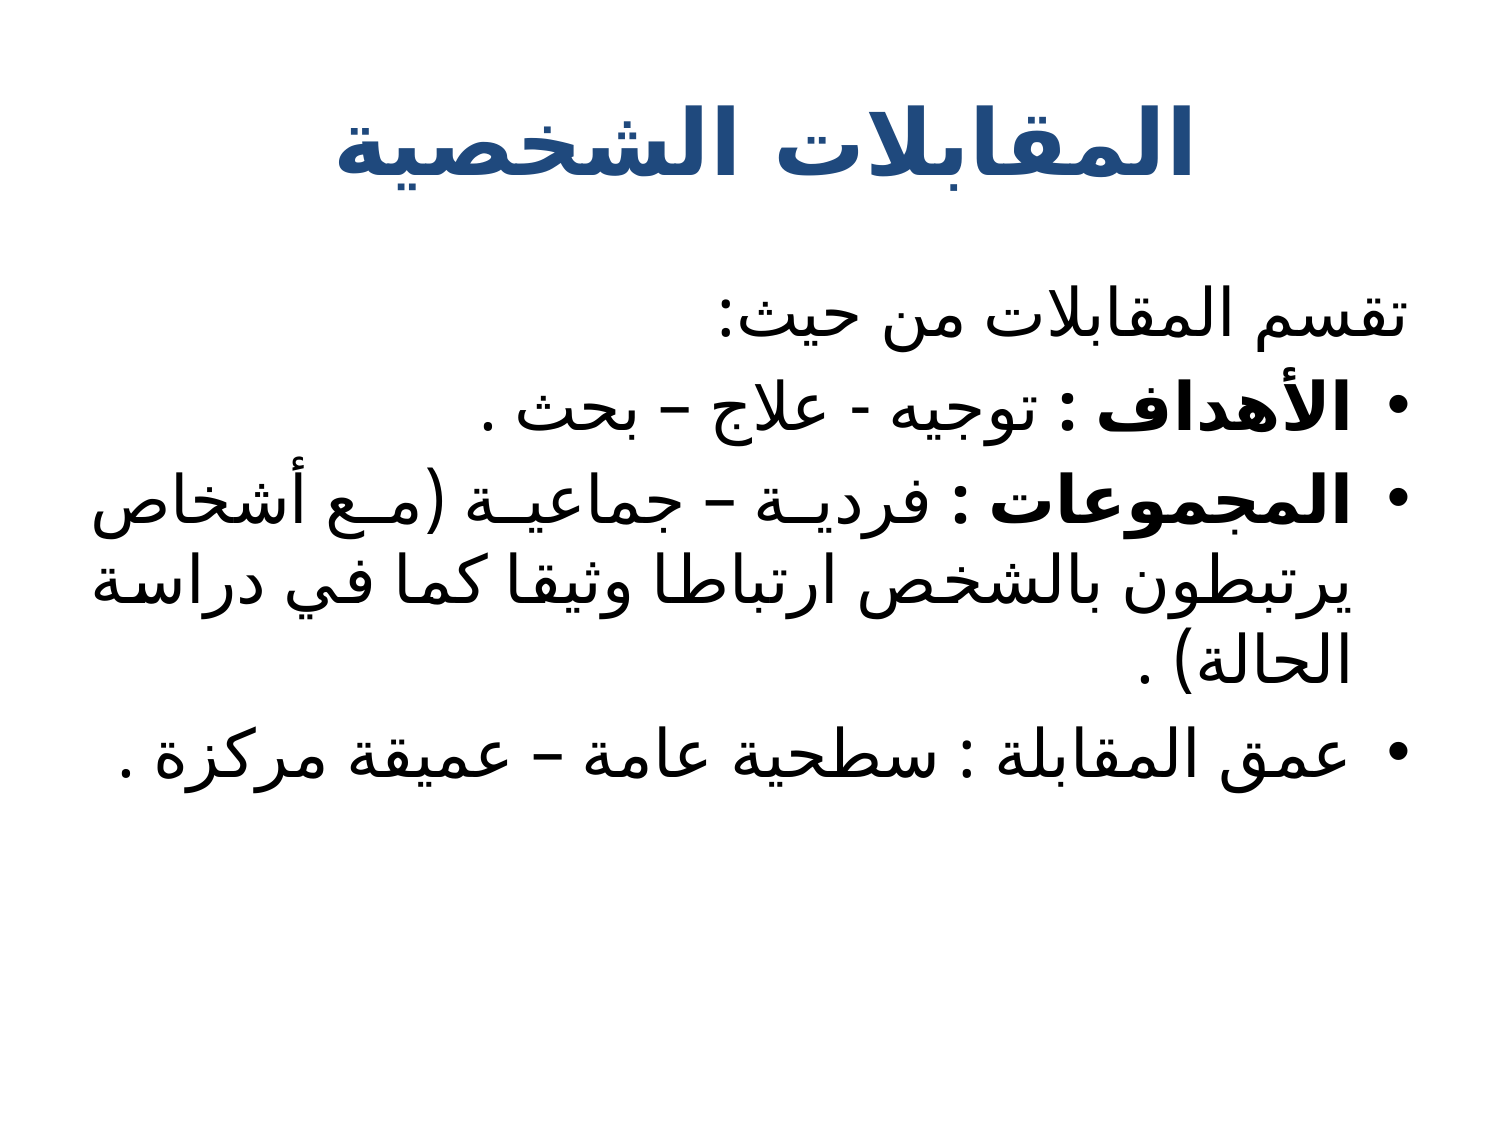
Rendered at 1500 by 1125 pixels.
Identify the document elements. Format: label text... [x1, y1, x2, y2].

title المقابلات الشخصية [75, 45, 1425, 233]
list تقسم المقابلات من حيث: الأهداف : توجيه - علاج – بحث . المجموعات : فردية – جماعية (مع أشخاص يرتبطون بالشخص ارتباطا وثيقا كما في دراسة الحالة) . عمق المقابلة : سطحية عامة – عميقة مركزة . [75, 262, 1425, 1005]
